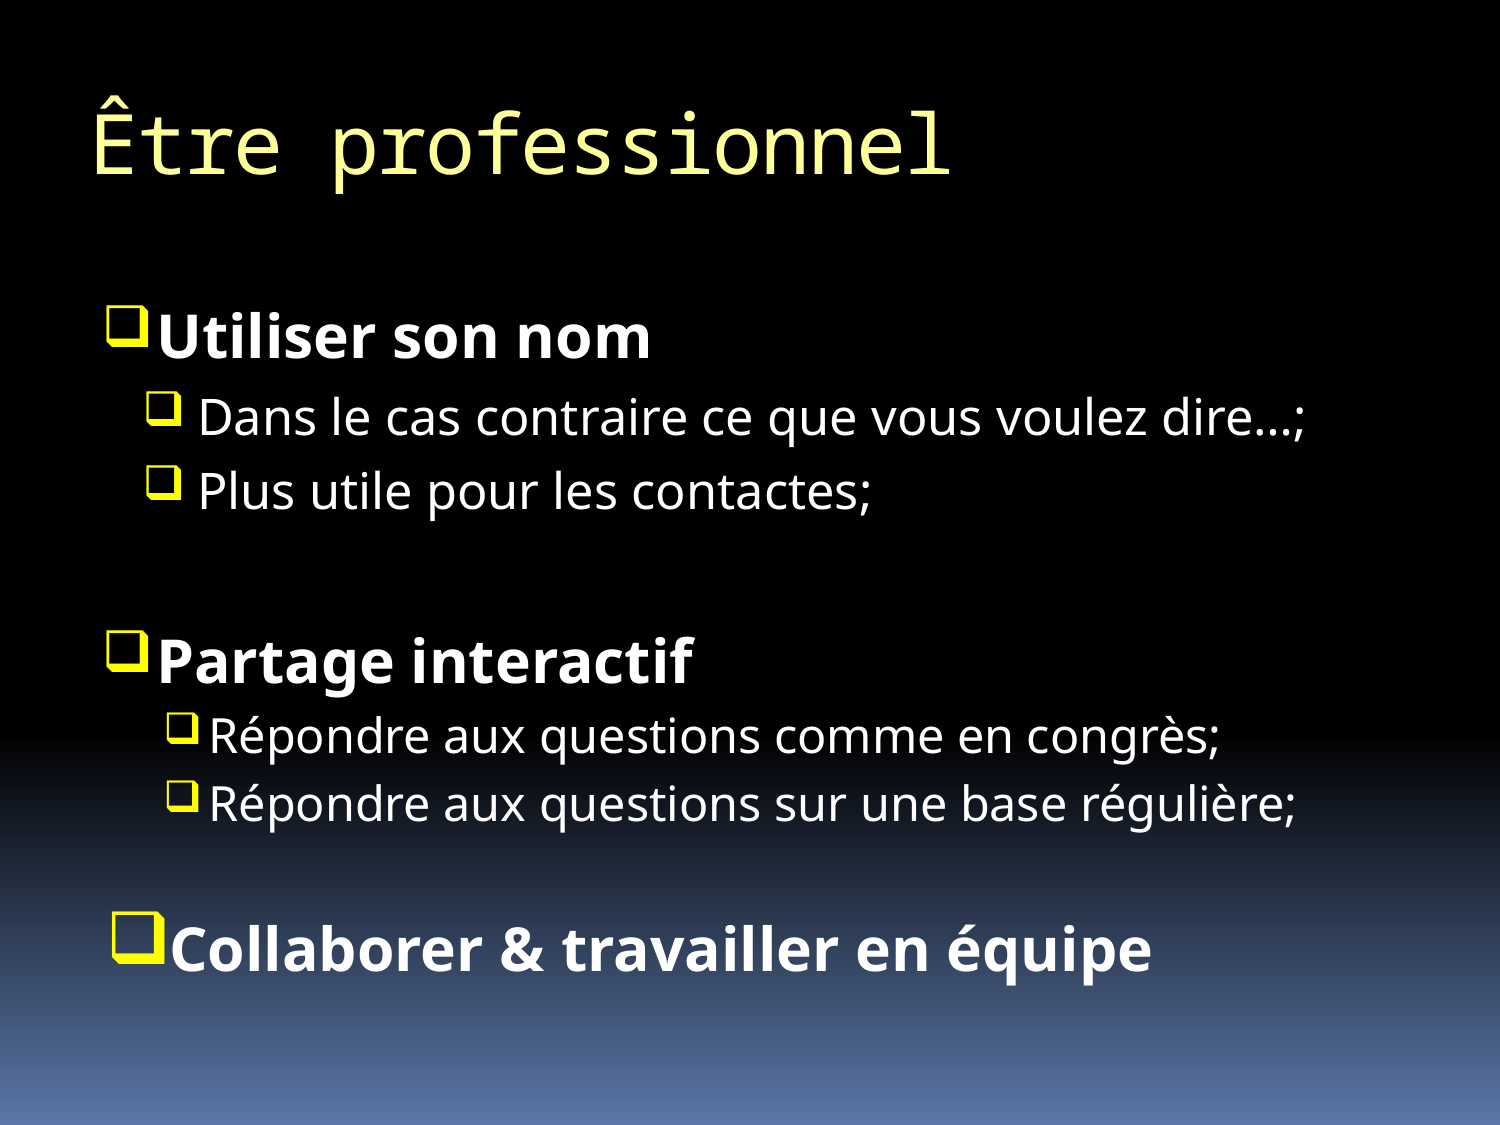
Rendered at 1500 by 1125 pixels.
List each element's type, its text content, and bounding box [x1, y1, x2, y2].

list Utiliser son nom Dans le cas contraire ce que vous voulez dire…; Plus utile pour les contactes; Partage interactif Répondre aux questions comme en congrès; Répondre aux questions sur une base régulière; Collaborer & travailler en équipe [76, 290, 1325, 1033]
title Être professionnel [75, 83, 1425, 234]
